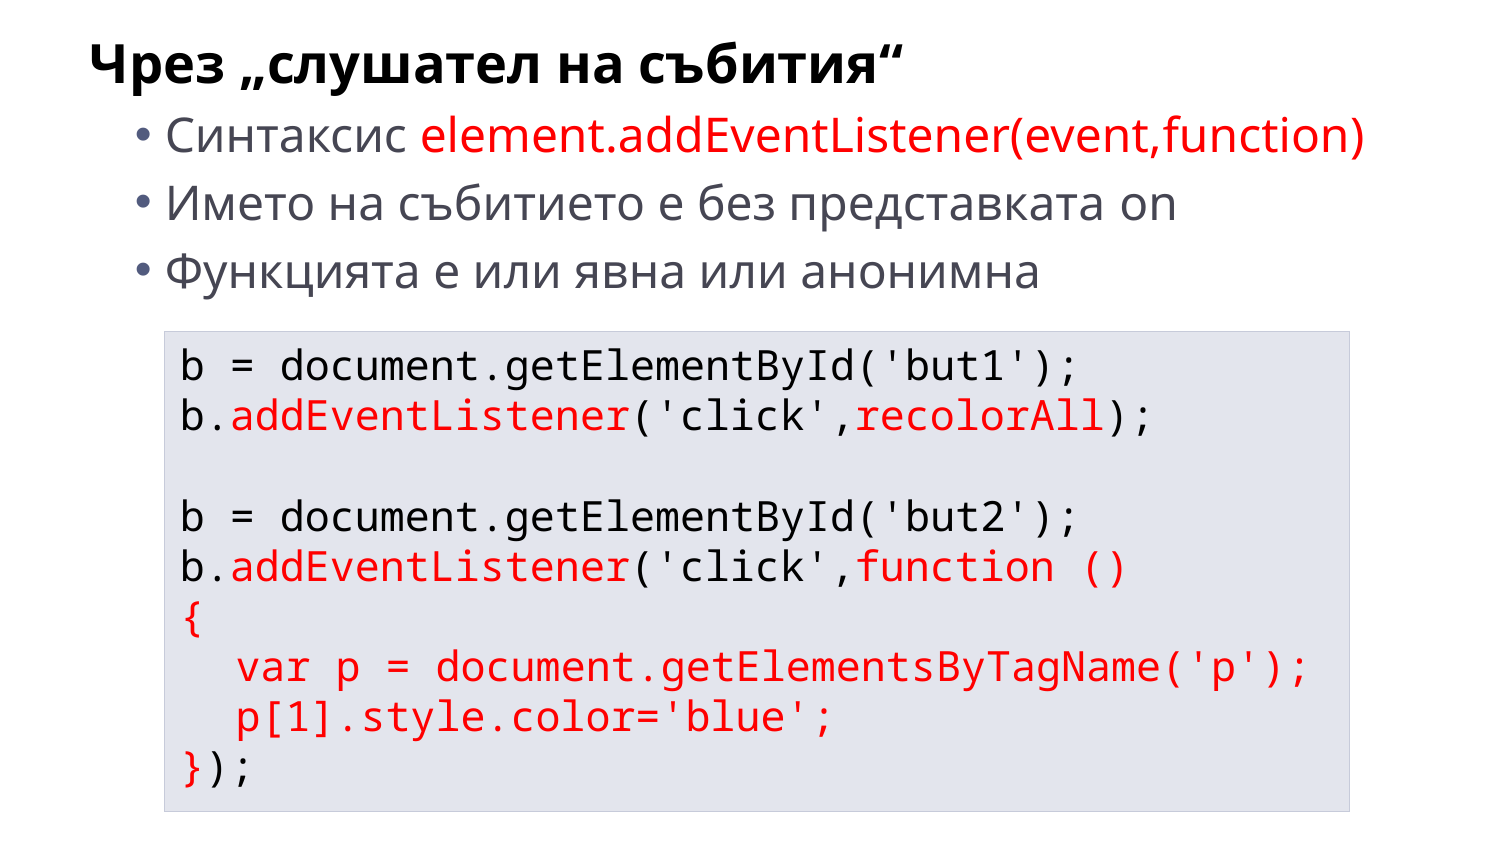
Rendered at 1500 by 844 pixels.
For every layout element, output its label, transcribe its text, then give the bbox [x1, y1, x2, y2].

text_box b = document.getElementById('but1'); b.addEventListener('click',recolorAll); b = document.getElementById('but2'); b.addEventListener('click',function () { var p = document.getElementsByTagName('p'); p[1].style.color='blue'; }); [164, 331, 1350, 812]
list Чрез „слушател на събития“ Синтаксис element.addEventListener(event,function) Името на събитието е без представката on Функцията е или явна или анонимна [75, 21, 1475, 835]
